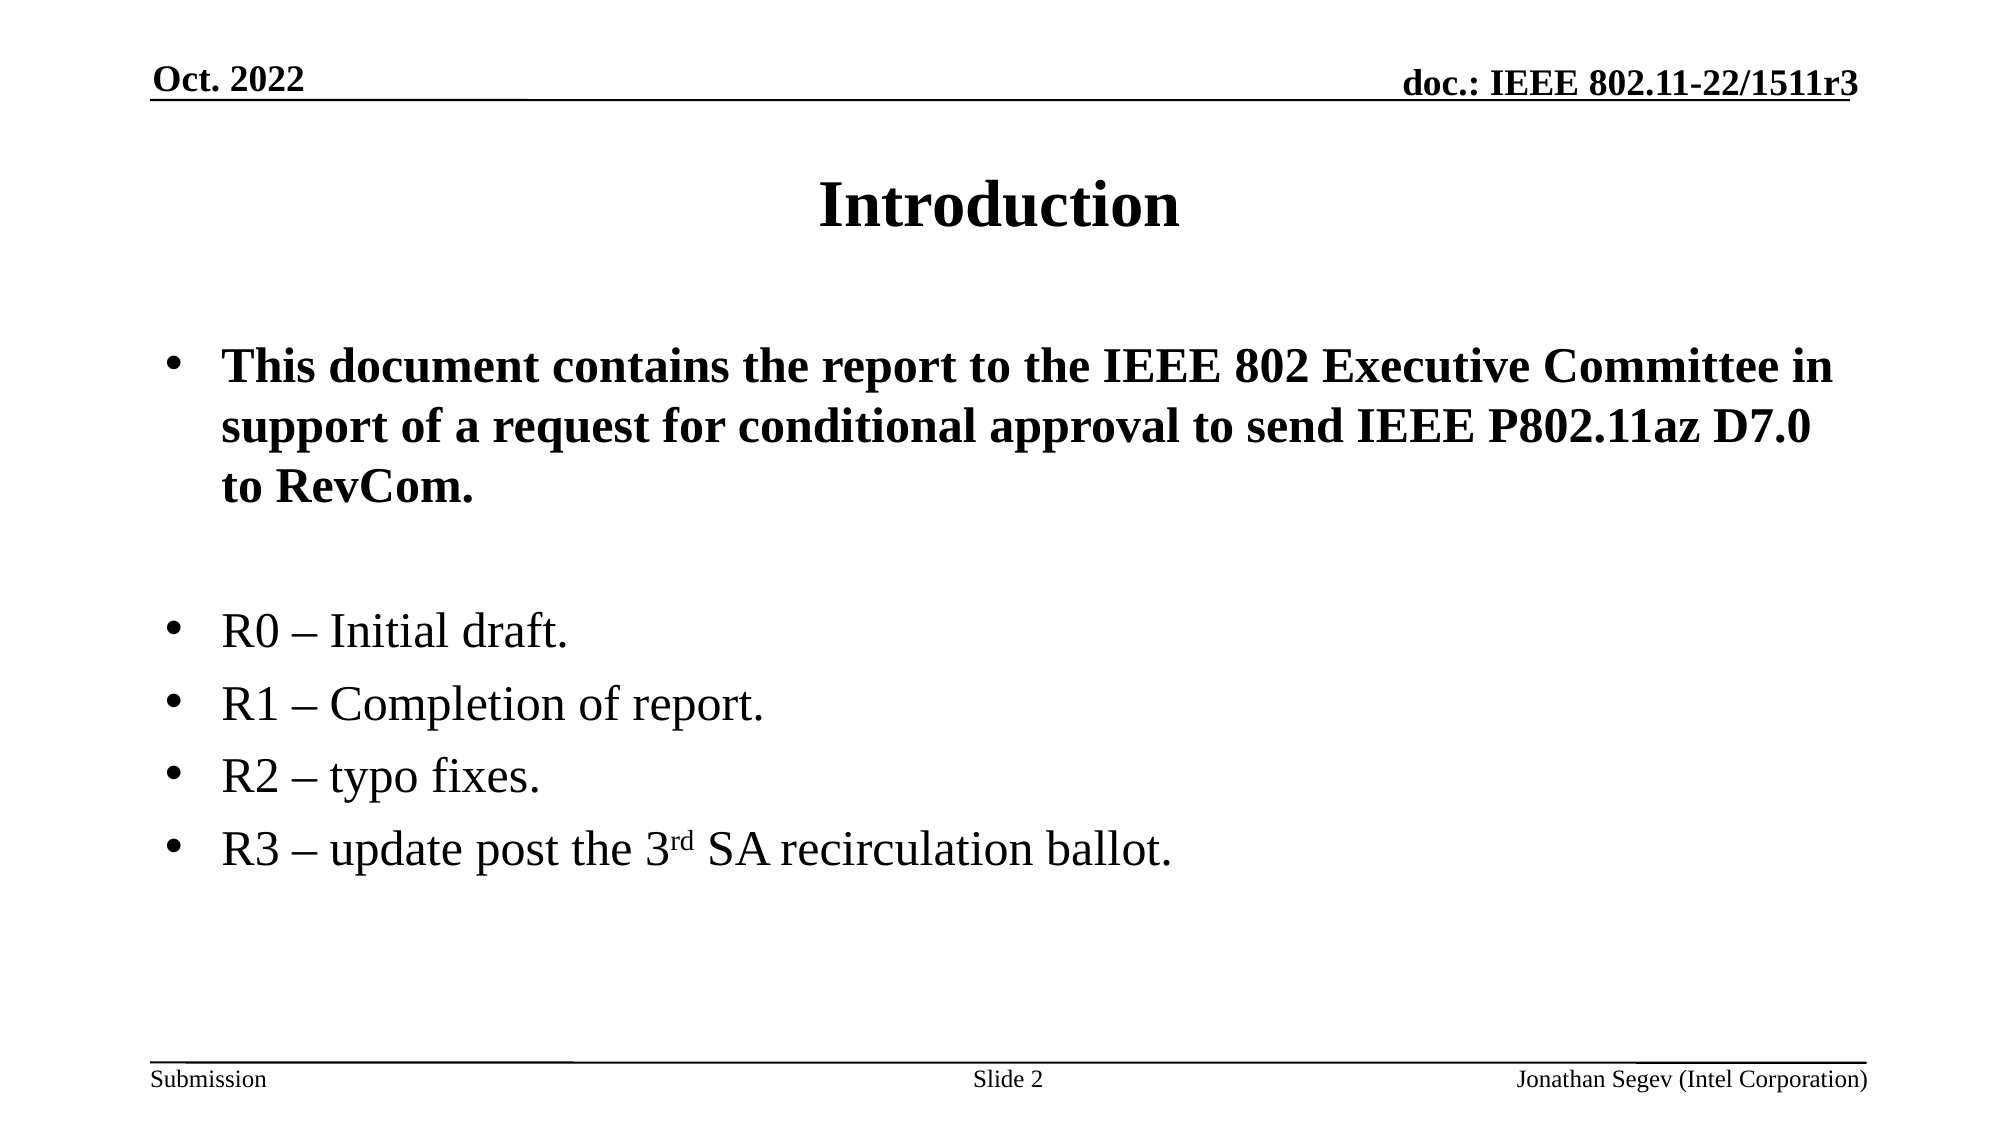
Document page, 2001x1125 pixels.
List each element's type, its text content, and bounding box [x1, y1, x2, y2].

slide_number Slide 2 [950, 1061, 1067, 1123]
title Introduction [149, 112, 1850, 288]
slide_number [152, 54, 563, 100]
list This document contains the report to the IEEE 802 Executive Committee in support of a request for conditional approval to send IEEE P802.11az D7.0 to RevCom. R0 – Initial draft. R1 – Completion of report. R2 – typo fixes. R3 – update post the 3rd SA recirculation ballot. [149, 324, 1850, 1000]
footer Jonathan Segev (Intel Corporation) [1171, 1061, 1869, 1093]
